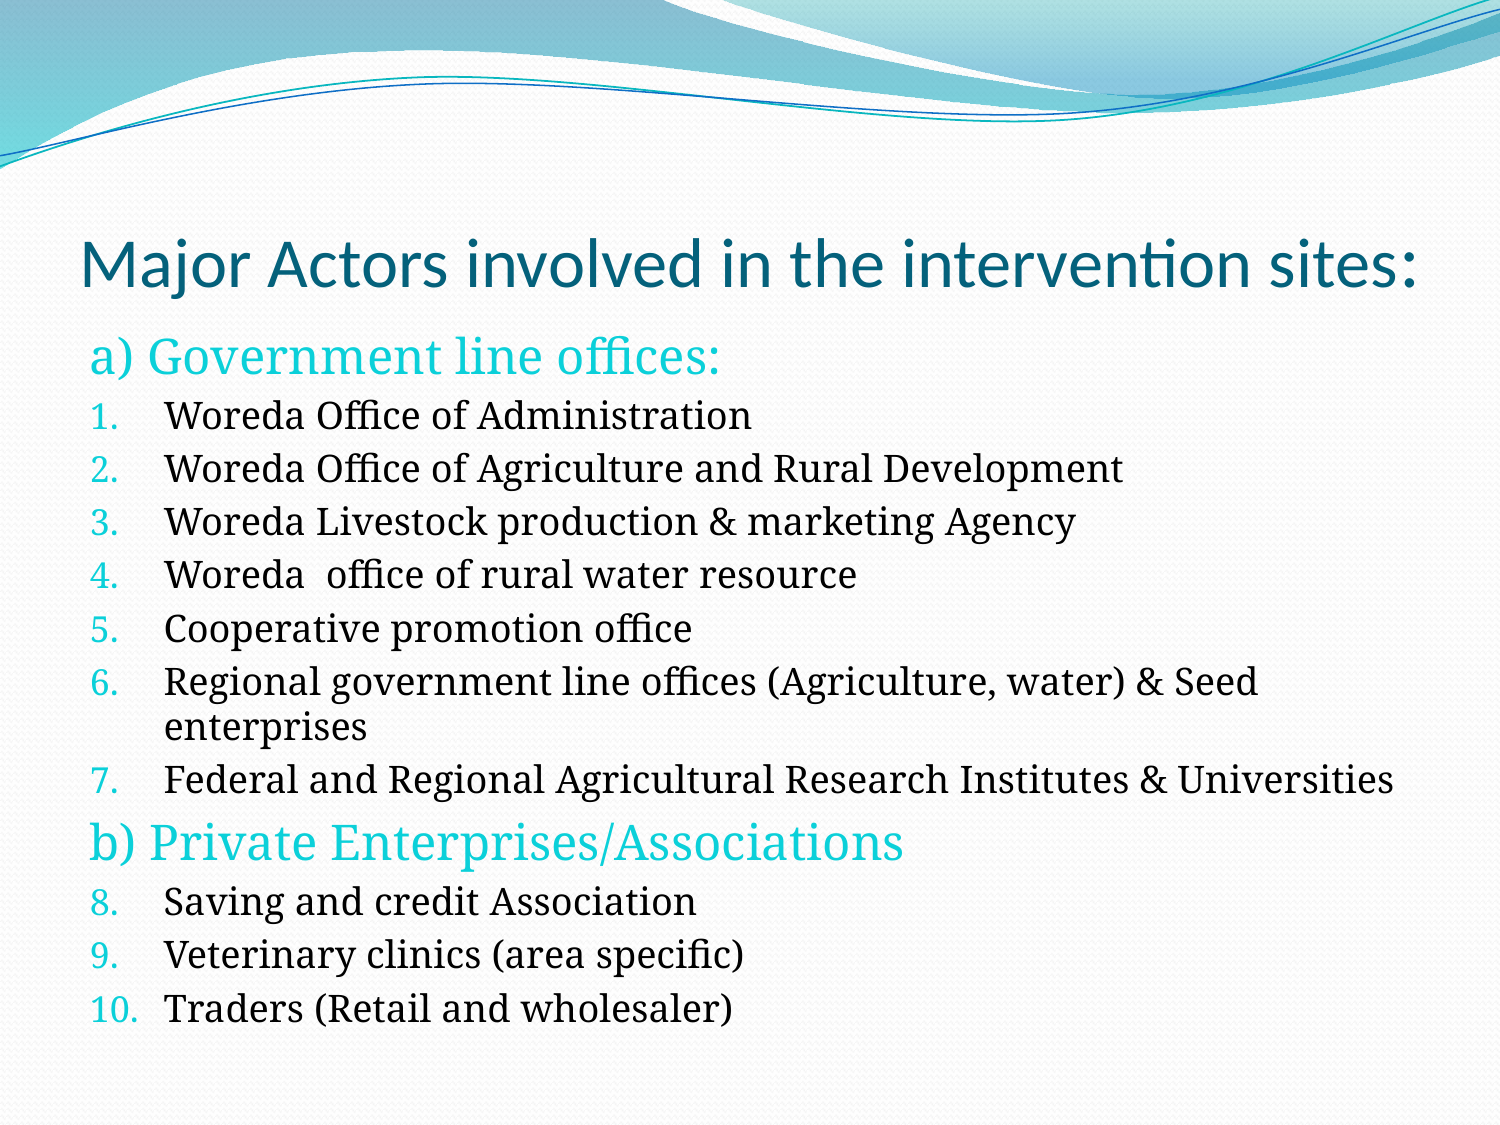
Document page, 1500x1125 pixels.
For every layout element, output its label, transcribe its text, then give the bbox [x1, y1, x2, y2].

list a) Government line offices: Woreda Office of Administration Woreda Office of Agriculture and Rural Development Woreda Livestock production & marketing Agency Woreda office of rural water resource Cooperative promotion office Regional government line offices (Agriculture, water) & Seed enterprises Federal and Regional Agricultural Research Institutes & Universities b) Private Enterprises/Associations Saving and credit Association Veterinary clinics (area specific) Traders (Retail and wholesaler) [75, 317, 1425, 1038]
title Major Actors involved in the intervention sites: [75, 115, 1425, 303]
